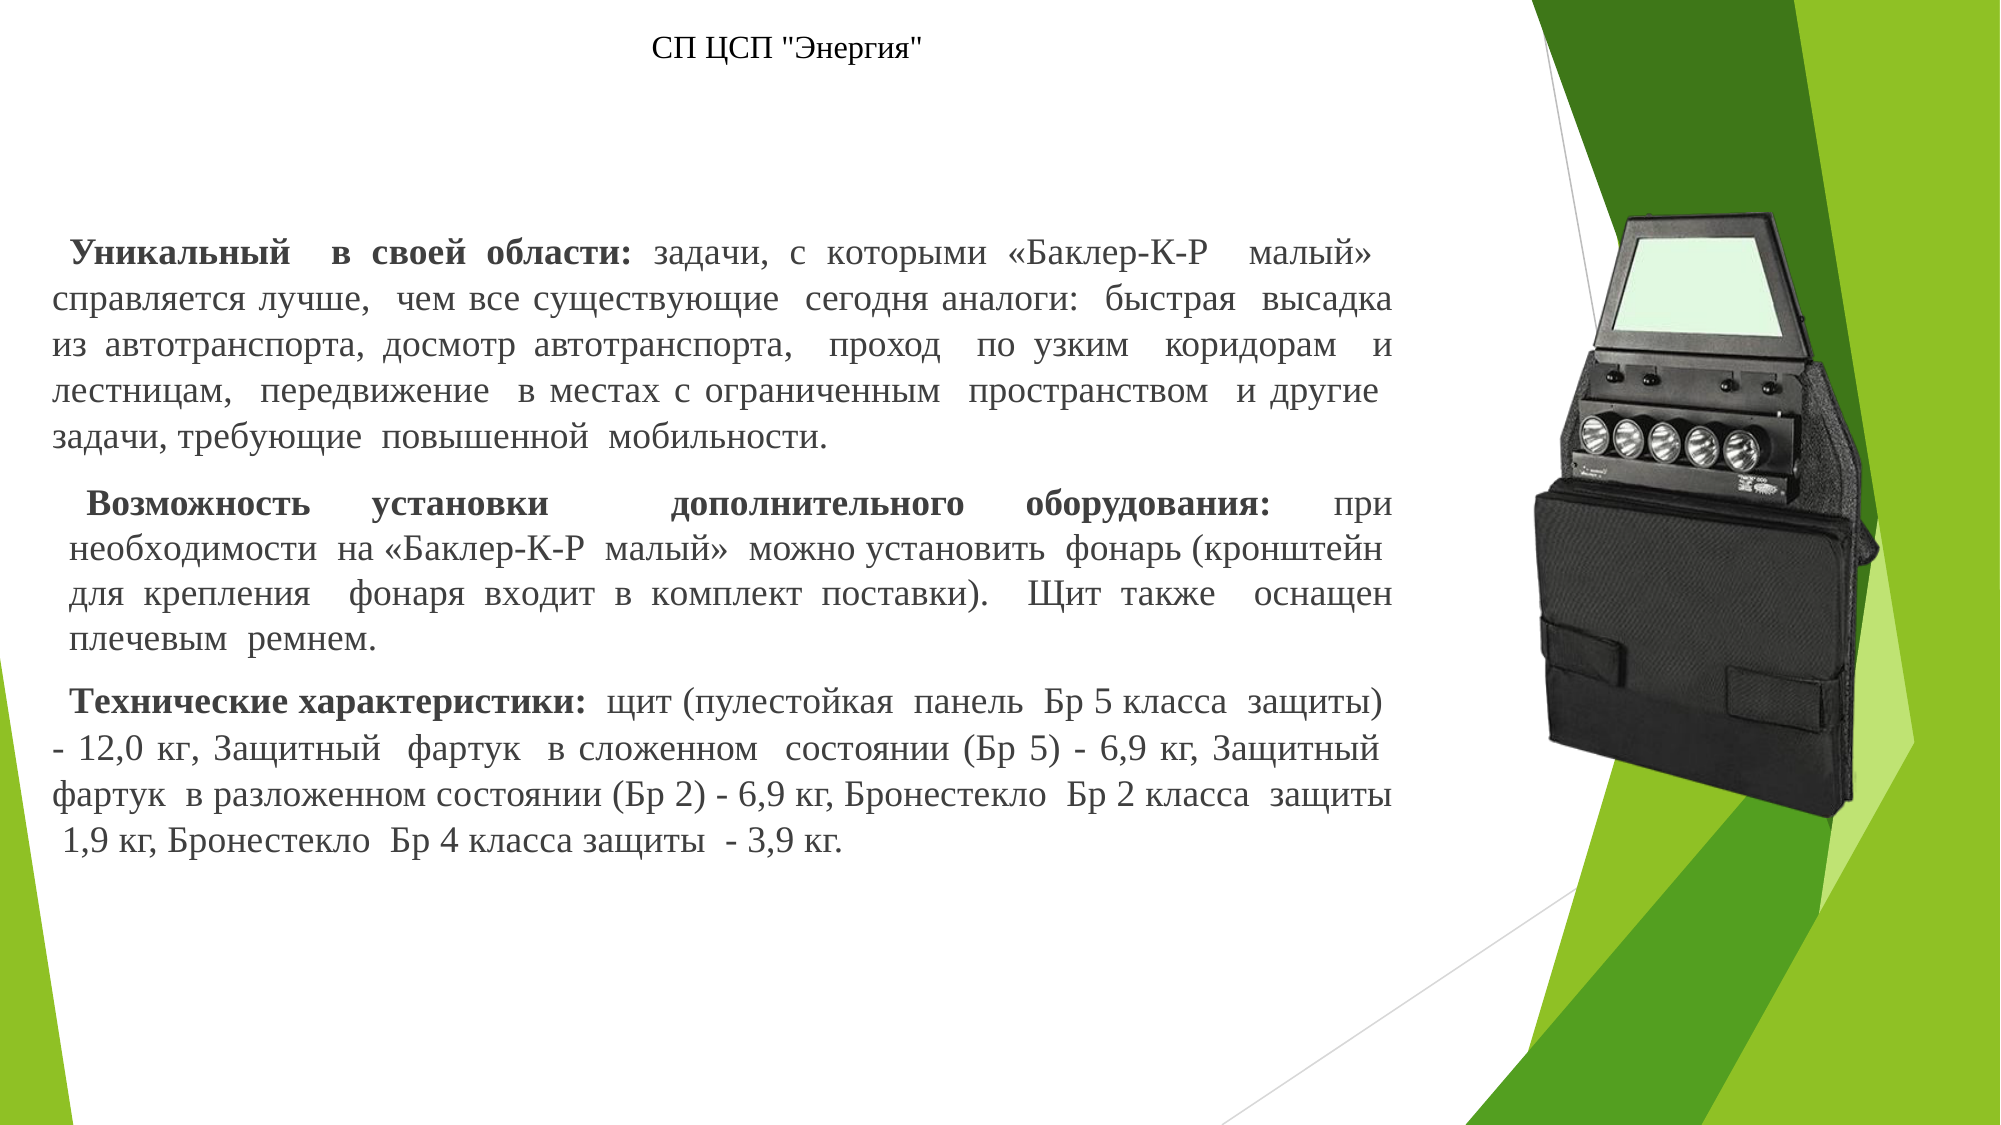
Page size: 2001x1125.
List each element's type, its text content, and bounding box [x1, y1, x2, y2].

text_box Уникальный в своей области: задачи, с которыми «Баклер-К-Р малый» справляется лучше, чем все существующие сегодня аналоги: быстрая высадка из автотранспорта, досмотр автотранспорта, проход по узким коридорам и лестницам, передвижение в местах с ограниченным пространством и другие задачи, требующие повышенной мобильности. Возможность установки дополнительного оборудования: при необходимости на «Баклер-К-Р малый» можно установить фонарь (кронштейн для крепления фонаря входит в комплект поставки). Щит также оснащен плечевым ремнем. Технические характеристики: щит (пулестойкая панель Бр 5 класса защиты) - 12,0 кг, Защитный фартук в сложенном состоянии (Бр 5) - 6,9 кг, Защитный фартук в разложенном состоянии (Бр 2) - 6,9 кг, Бронестекло Бр 2 класса защиты 1,9 кг, Бронестекло Бр 4 класса защиты - 3,9 кг. [50, 226, 1393, 861]
text_box [1012, 212, 1939, 818]
text_box СП ЦСП "Энергия" [649, 25, 930, 65]
